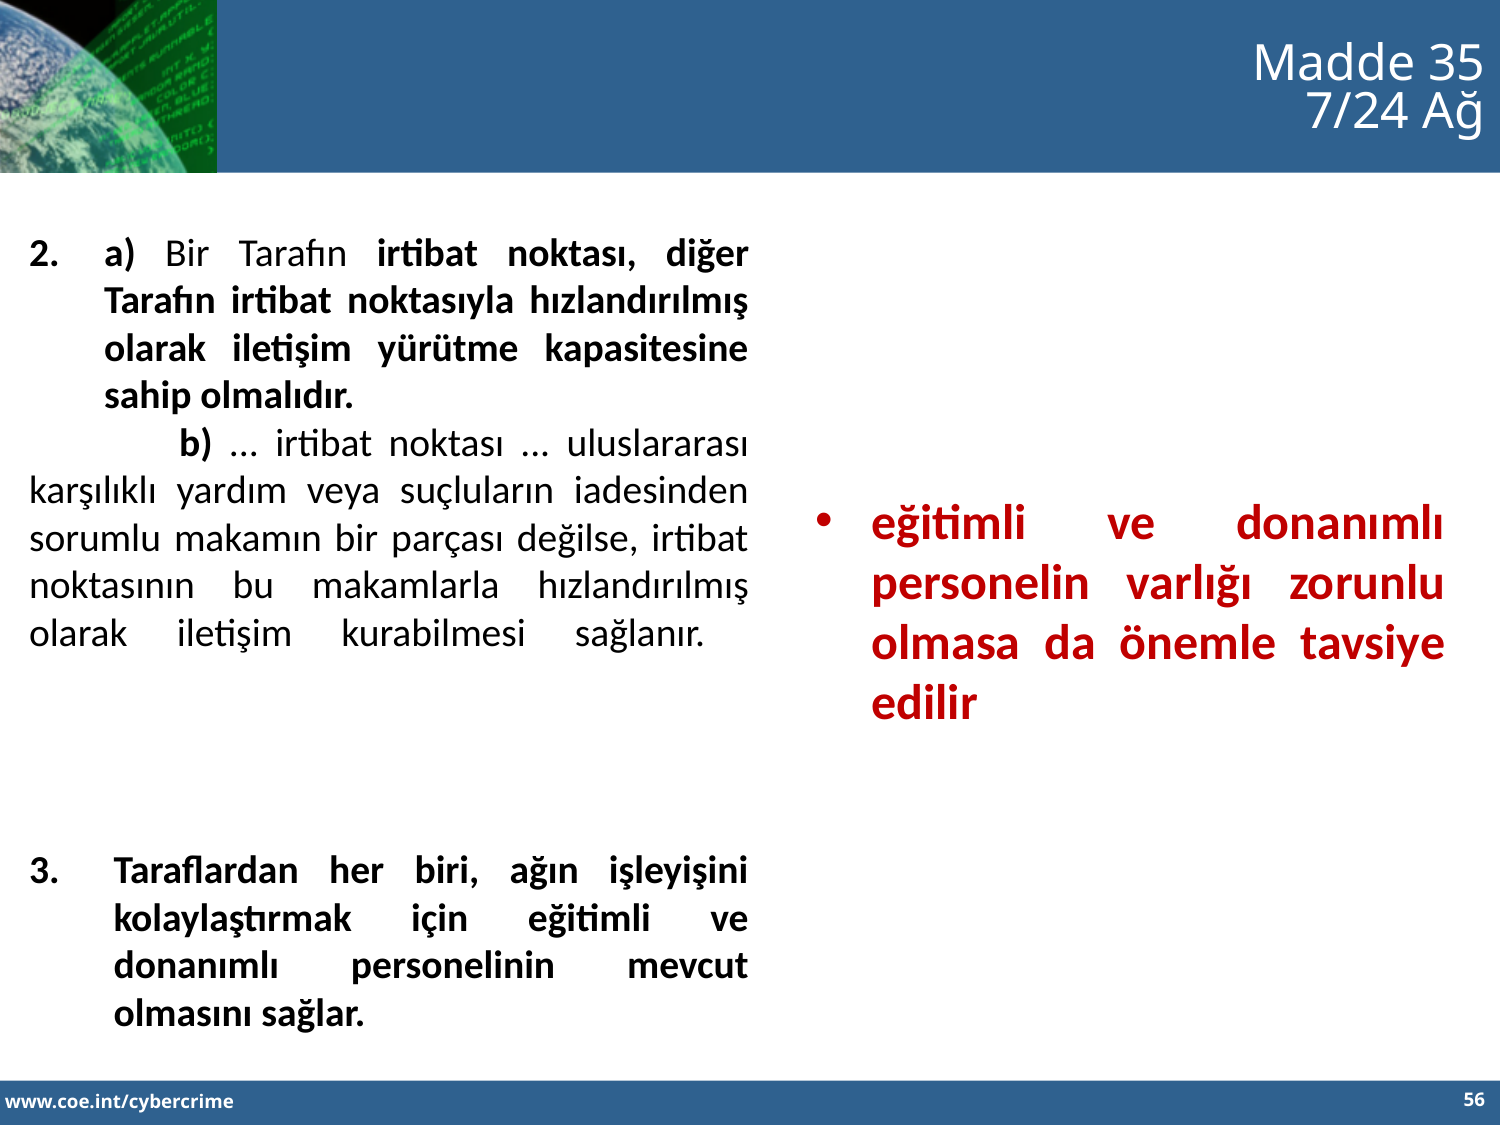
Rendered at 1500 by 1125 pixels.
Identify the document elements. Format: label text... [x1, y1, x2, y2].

slide_number 56 [1149, 1079, 1500, 1125]
picture [0, 1, 217, 173]
text_box eğitimli ve donanımlı personelin varlığı zorunlu olmasa da önemle tavsiye edilir [800, 482, 1461, 737]
text_box Madde 35 7/24 Ağ [308, 13, 1500, 166]
text_box a) Bir Tarafın irtibat noktası, diğer Tarafın irtibat noktasıyla hızlandırılmış olarak iletişim yürütme kapasitesine sahip olmalıdır. b) ... irtibat noktası ... uluslararası karşılıklı yardım veya suçluların iadesinden sorumlu makamın bir parçası değilse, irtibat noktasının bu makamlarla hızlandırılmış olarak iletişim kurabilmesi sağlanır. Taraflardan her biri, ağın işleyişini kolaylaştırmak için eğitimli ve donanımlı personelinin mevcut olmasını sağlar. [14, 219, 765, 1042]
